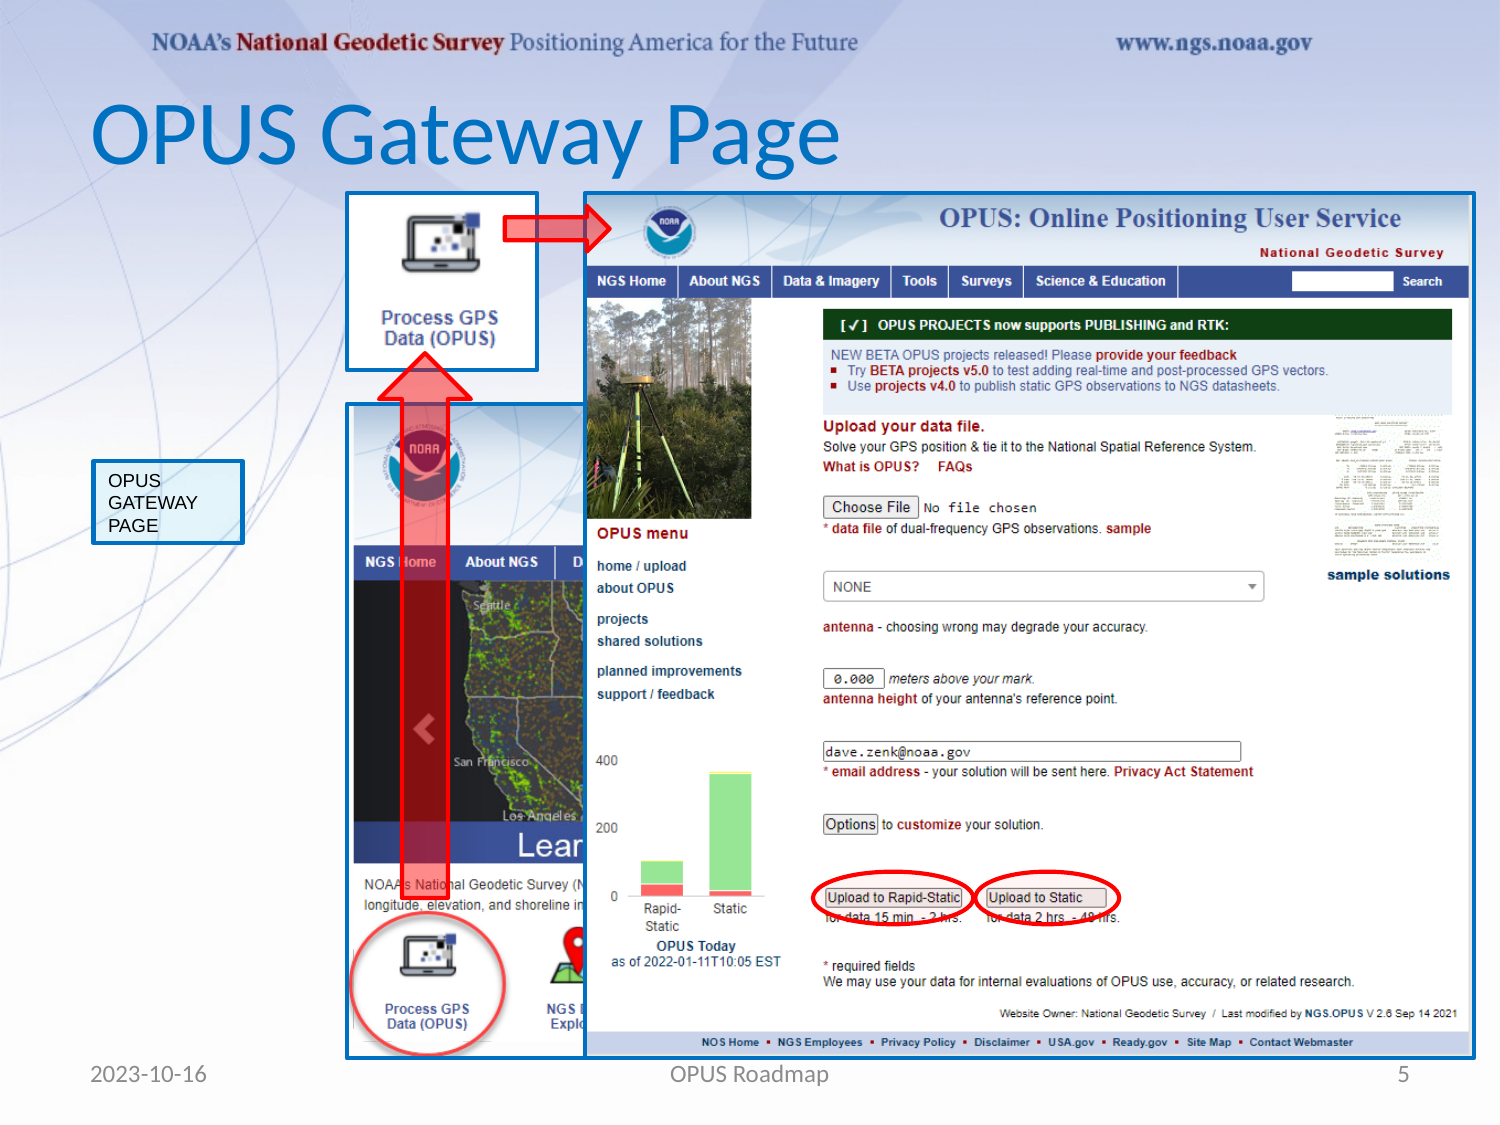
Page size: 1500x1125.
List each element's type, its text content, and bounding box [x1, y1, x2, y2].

slide_number 5 [1074, 1065, 1425, 1103]
title OPUS Gateway Page [74, 74, 1426, 181]
text_box [541, 215, 581, 243]
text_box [348, 405, 581, 1057]
text_box [377, 376, 473, 404]
text_box OPUS GATEWAY PAGE [93, 461, 243, 544]
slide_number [75, 1042, 425, 1103]
picture [0, 0, 1500, 1125]
footer OPUS Roadmap [512, 1065, 988, 1103]
